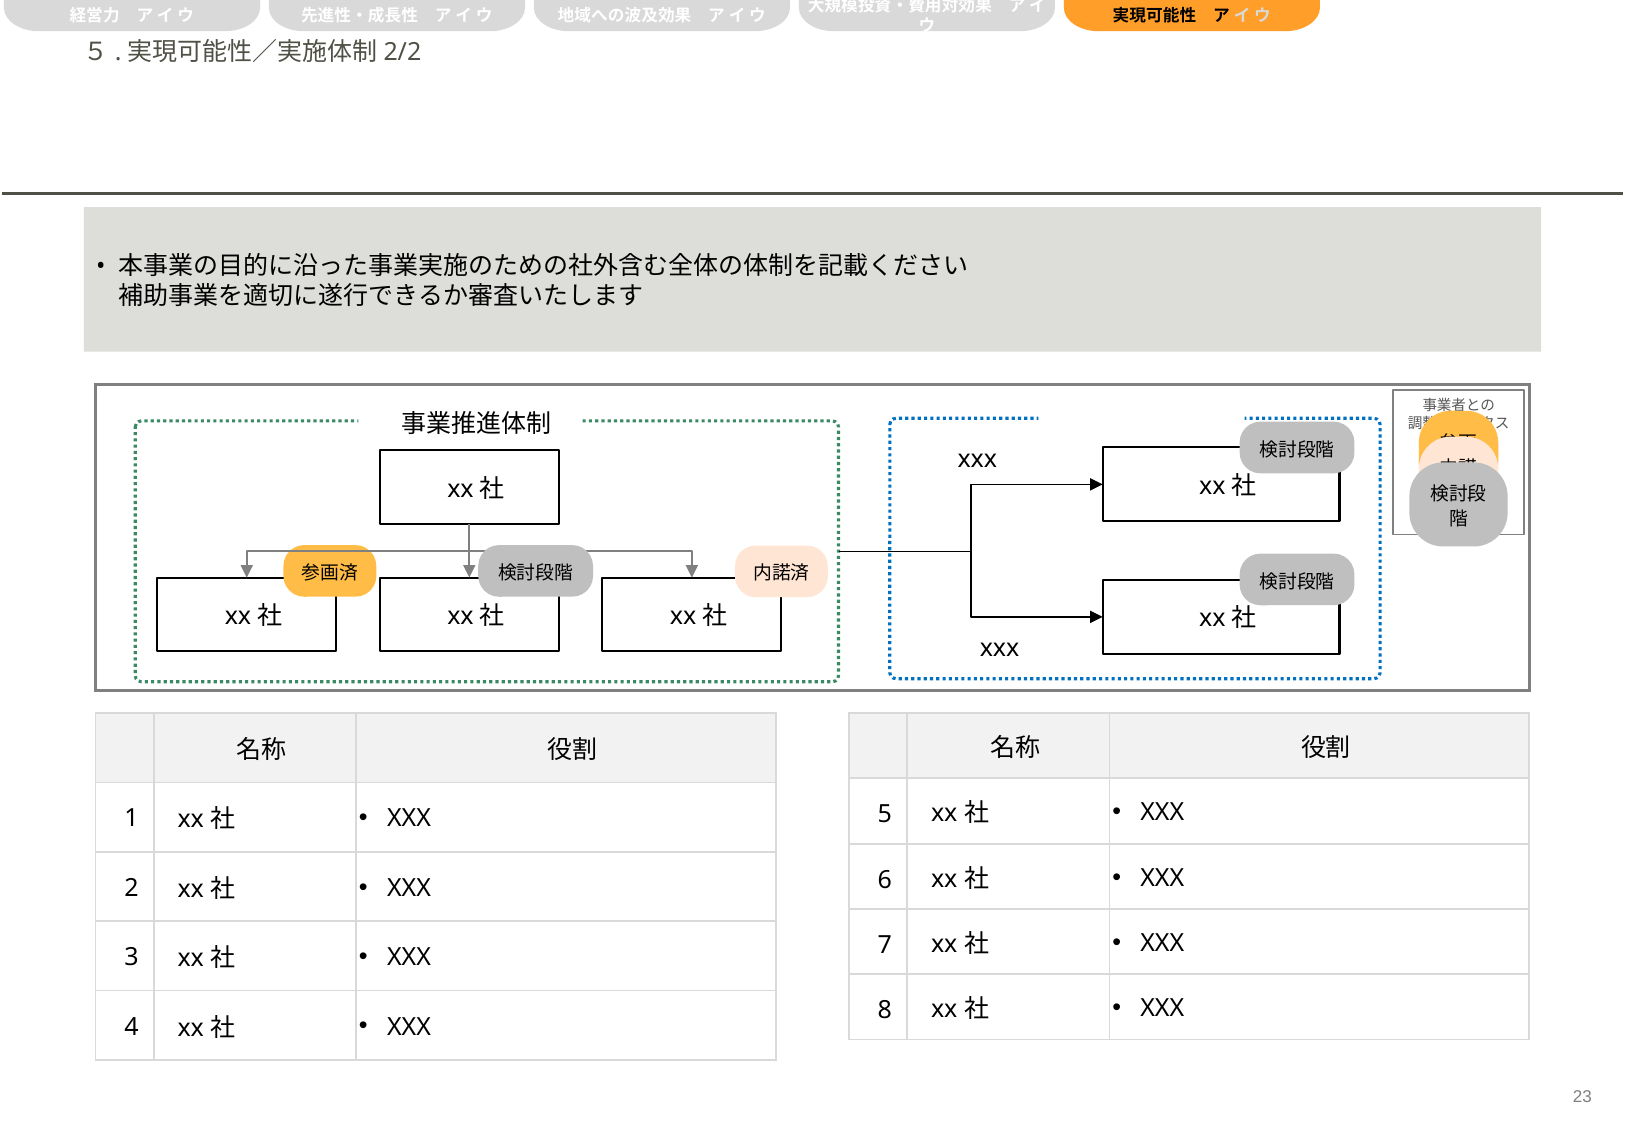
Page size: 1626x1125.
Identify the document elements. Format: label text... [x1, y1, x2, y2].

table_cell 6 [850, 845, 906, 908]
table_cell 8 [850, 975, 906, 1039]
table_cell xx社 [908, 910, 1109, 973]
table_cell XXX [1110, 910, 1528, 973]
text_box 先進性・成長性 ア イ ウ [268, 0, 526, 33]
table_cell 5 [850, 779, 906, 843]
text_box 本事業の目的に沿った事業実施のための社外含む全体の体制を記載ください 補助事業を適切に遂行できるか審査いたします [83, 206, 1542, 353]
text_box 地域への波及効果 ア イ ウ [533, 0, 791, 33]
table_header [96, 714, 153, 782]
table_header 名称 [908, 714, 1109, 777]
text_box 大規模投資・費用対効果 ア イ ウ [798, 0, 1056, 33]
table_cell xx社 [155, 991, 355, 1059]
table_cell 7 [850, 910, 906, 973]
table_cell xx社 [908, 779, 1109, 843]
text_box 経営力 ア イ ウ [3, 0, 261, 33]
table_header 名称 [155, 714, 355, 782]
text_box [95, 384, 1530, 691]
table_cell xx社 [155, 783, 355, 851]
table_cell xx社 [155, 853, 355, 920]
table_cell XXX [357, 853, 775, 920]
table_cell XXX [357, 783, 775, 851]
table_cell 4 [96, 991, 153, 1059]
table_cell 2 [96, 853, 153, 920]
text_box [135, 394, 1381, 684]
table_cell 1 [96, 783, 153, 851]
table_cell 3 [96, 922, 153, 990]
table_cell xx社 [155, 922, 355, 990]
table_cell XXX [1110, 845, 1528, 908]
table_cell XXX [1110, 975, 1528, 1039]
title ５.実現可能性／実施体制2/2 [83, 39, 1542, 67]
table_cell XXX [1110, 779, 1528, 843]
table_header [850, 714, 906, 777]
table_header 役割 [1110, 714, 1528, 777]
table_header 役割 [357, 714, 775, 782]
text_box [1392, 389, 1525, 535]
table_cell xx社 [908, 975, 1109, 1039]
table_cell XXX [357, 991, 775, 1059]
table_cell XXX [357, 922, 775, 990]
table_cell xx社 [908, 845, 1109, 908]
text_box 実現可能性 ア イ ウ [1062, 0, 1321, 33]
